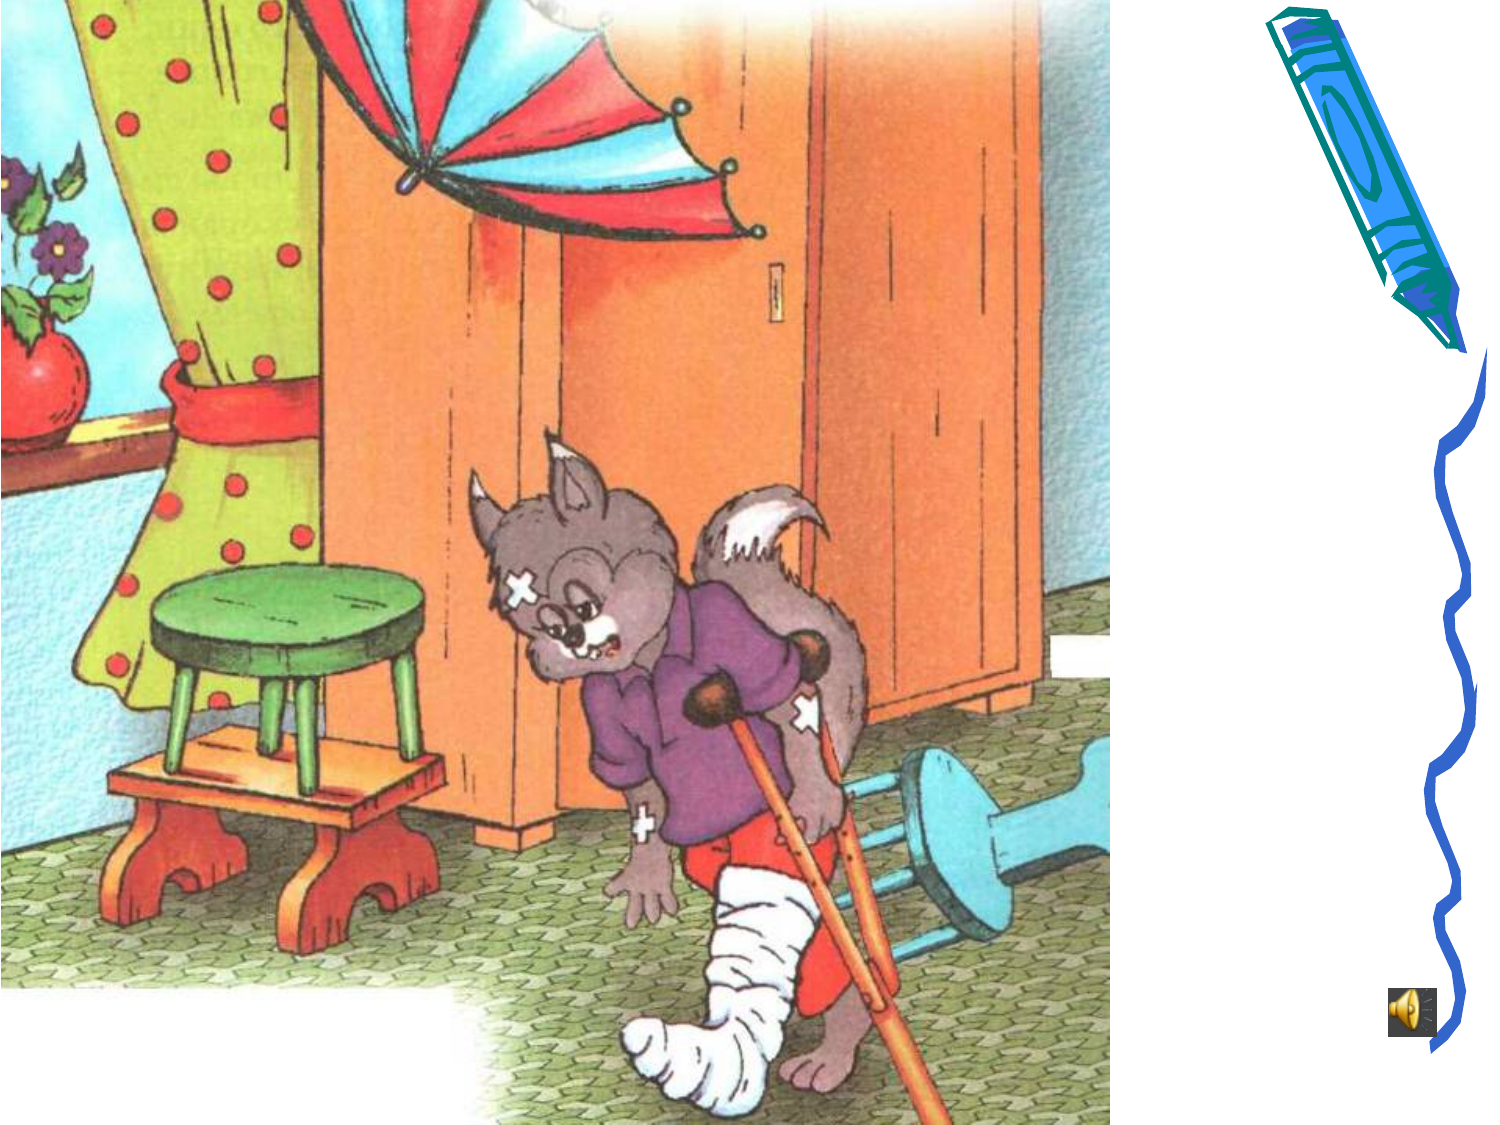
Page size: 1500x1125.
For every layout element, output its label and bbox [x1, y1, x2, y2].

picture [0, 0, 1111, 1125]
picture [1387, 987, 1438, 1038]
